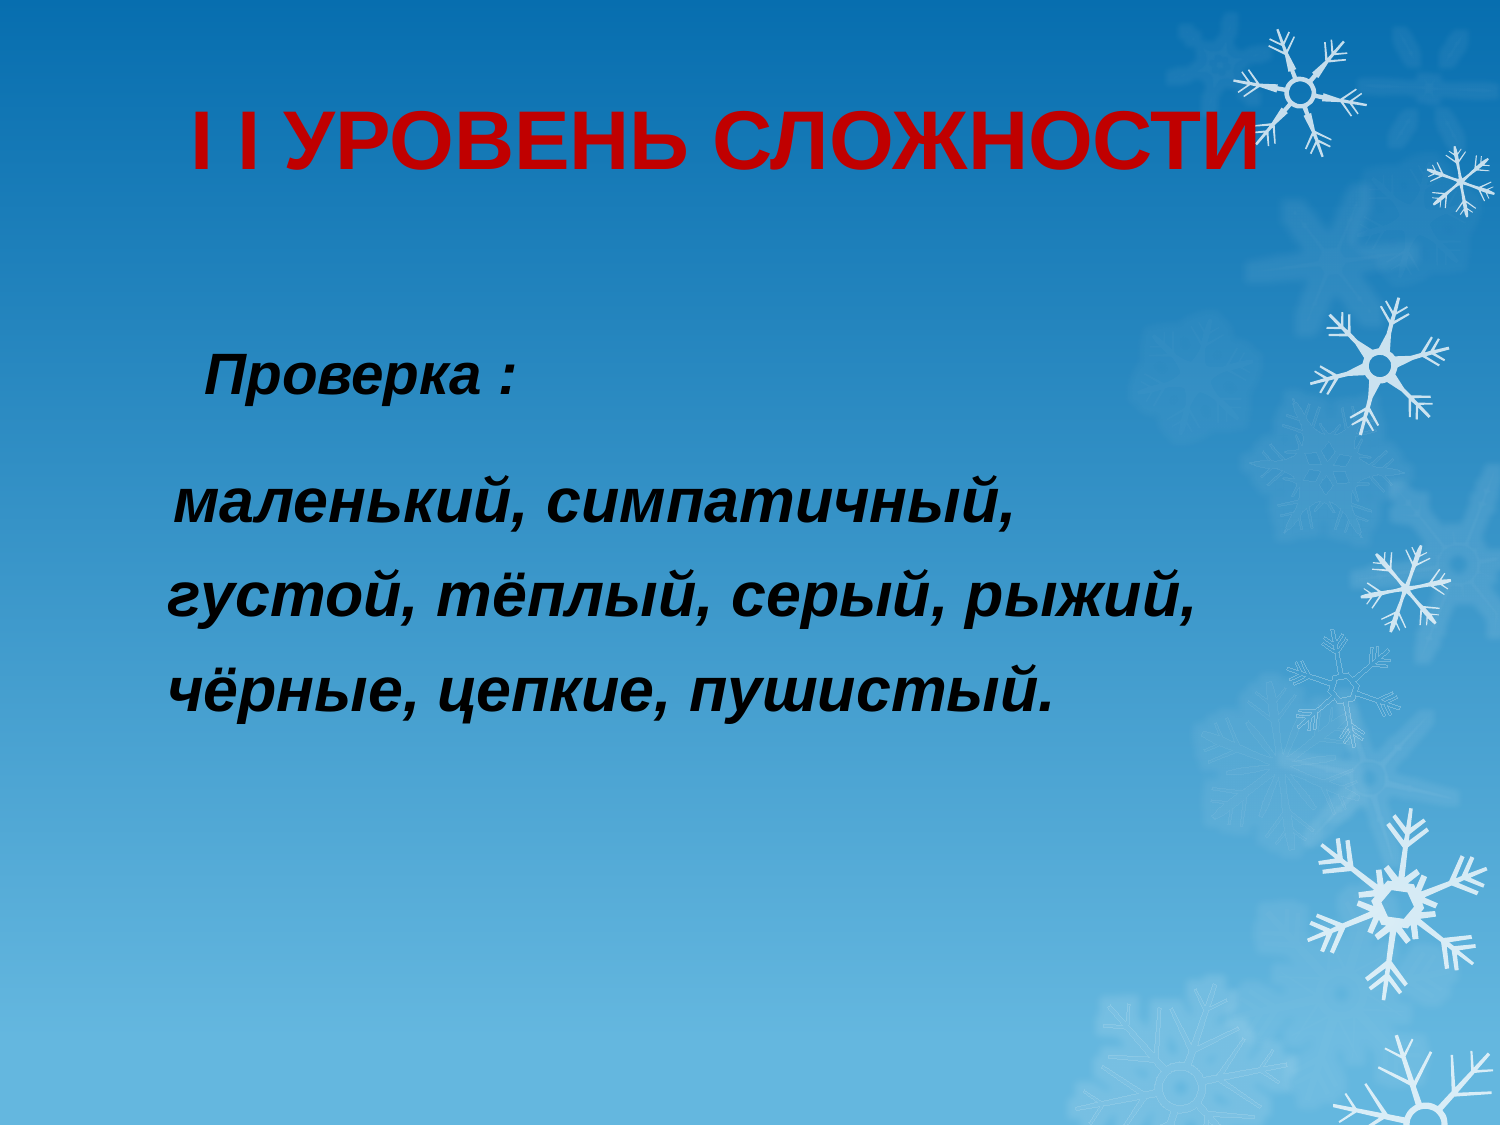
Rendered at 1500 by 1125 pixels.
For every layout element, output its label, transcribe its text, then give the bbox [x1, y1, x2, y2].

list маленький, симпатичный, густой, тёплый, серый, рыжий, чёрные, цепкие, пушистый. [82, 421, 1301, 762]
title I I УРОВЕНЬ СЛОЖНОСТИ Проверка : [175, 82, 1335, 340]
